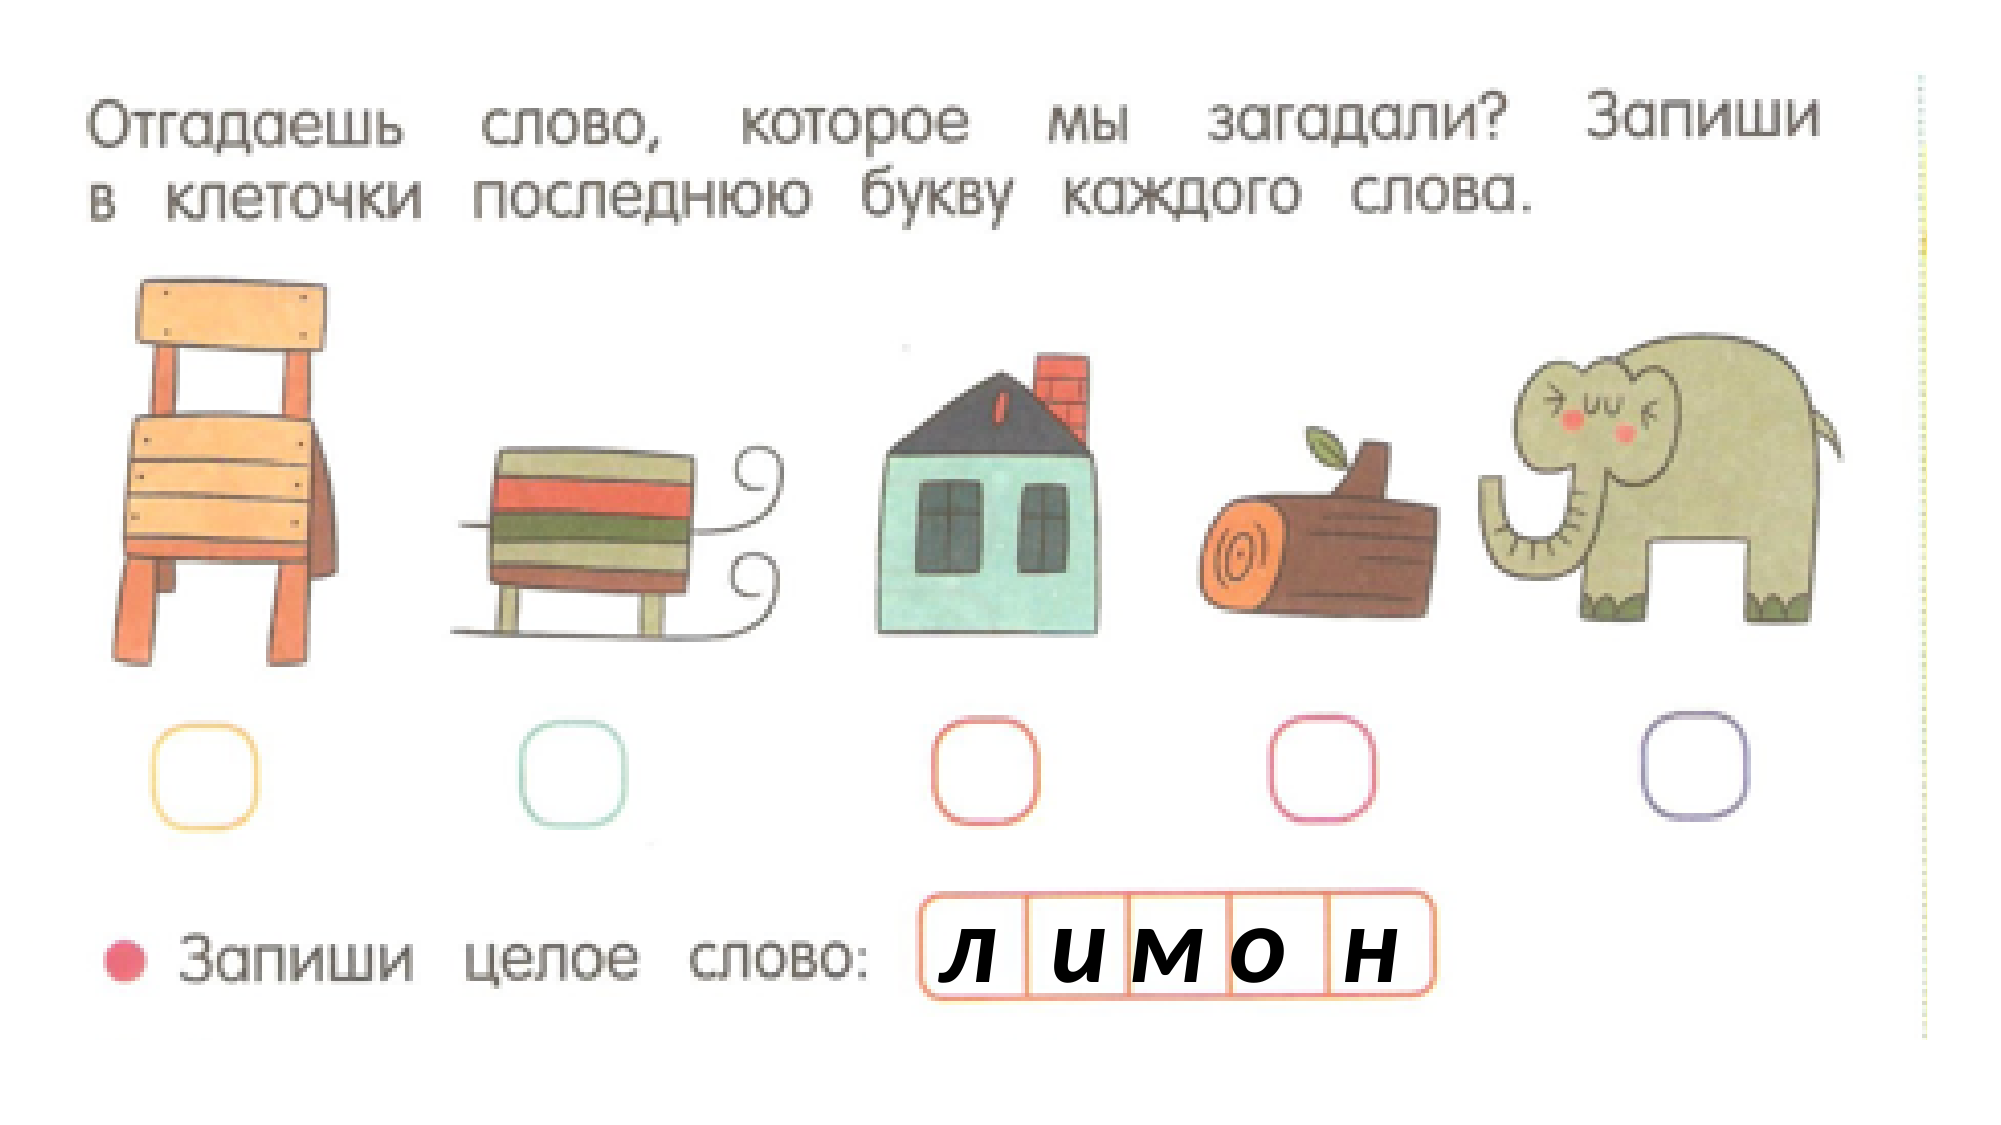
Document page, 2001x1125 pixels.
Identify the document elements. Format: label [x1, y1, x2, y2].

picture [23, 71, 1928, 1040]
